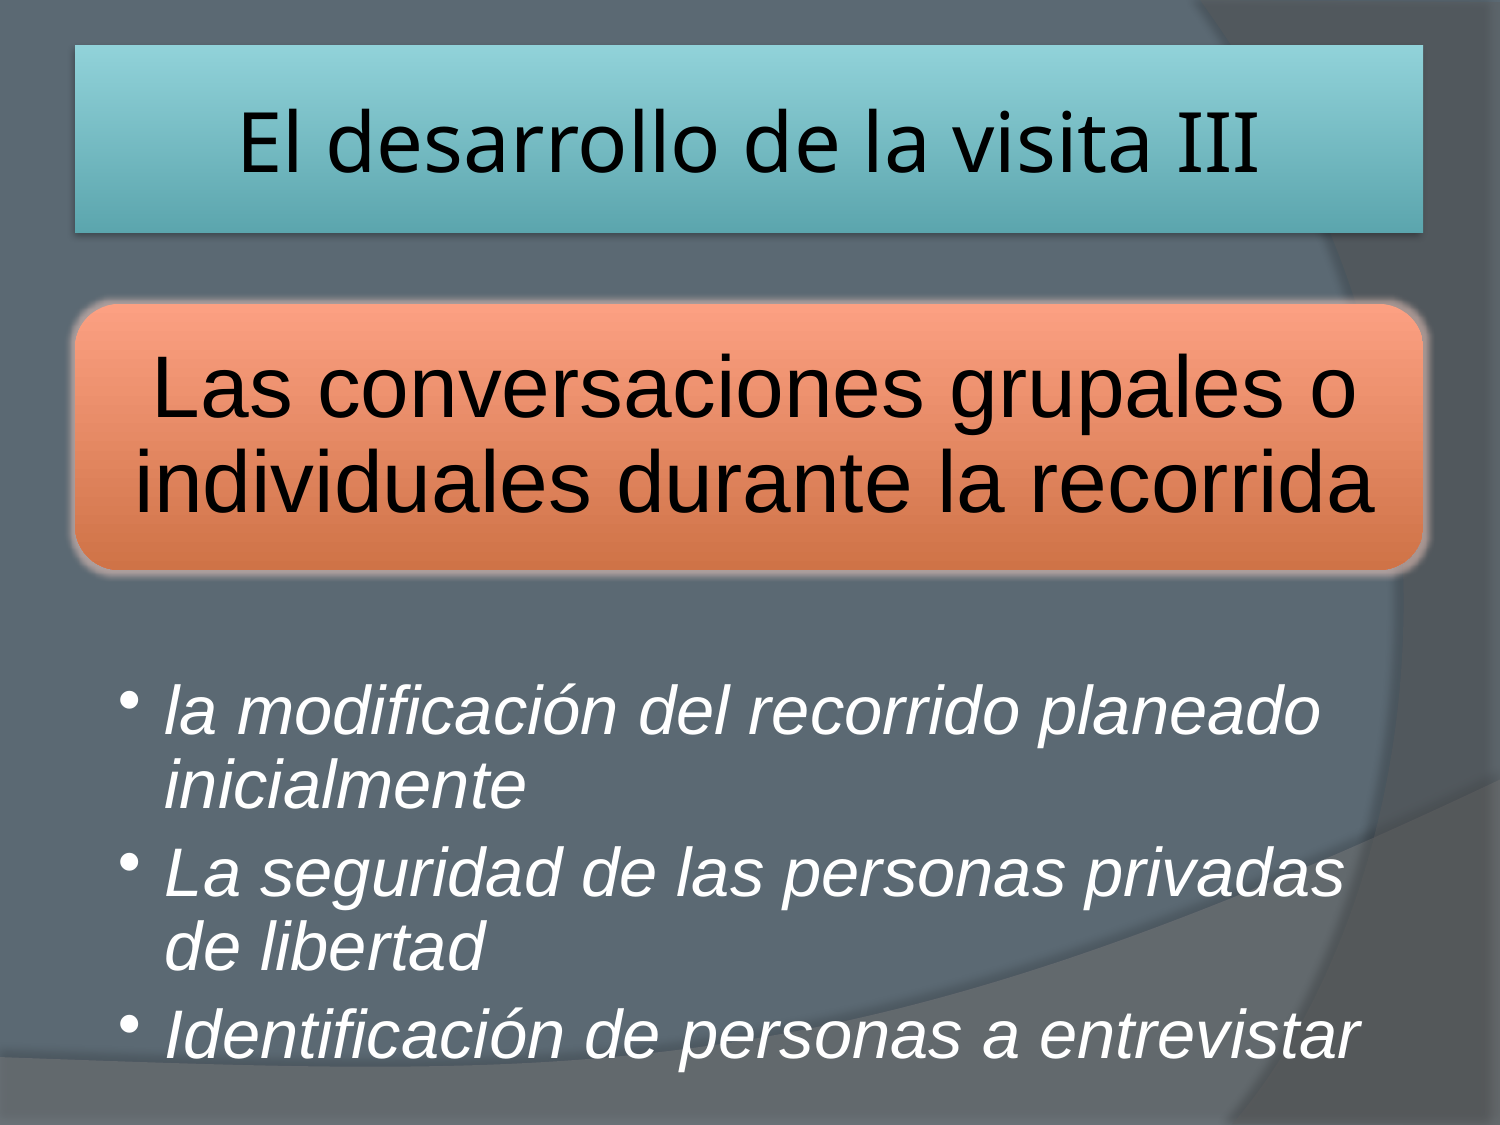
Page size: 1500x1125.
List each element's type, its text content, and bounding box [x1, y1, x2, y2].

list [74, 302, 1424, 1071]
title El desarrollo de la visita III [74, 44, 1424, 233]
